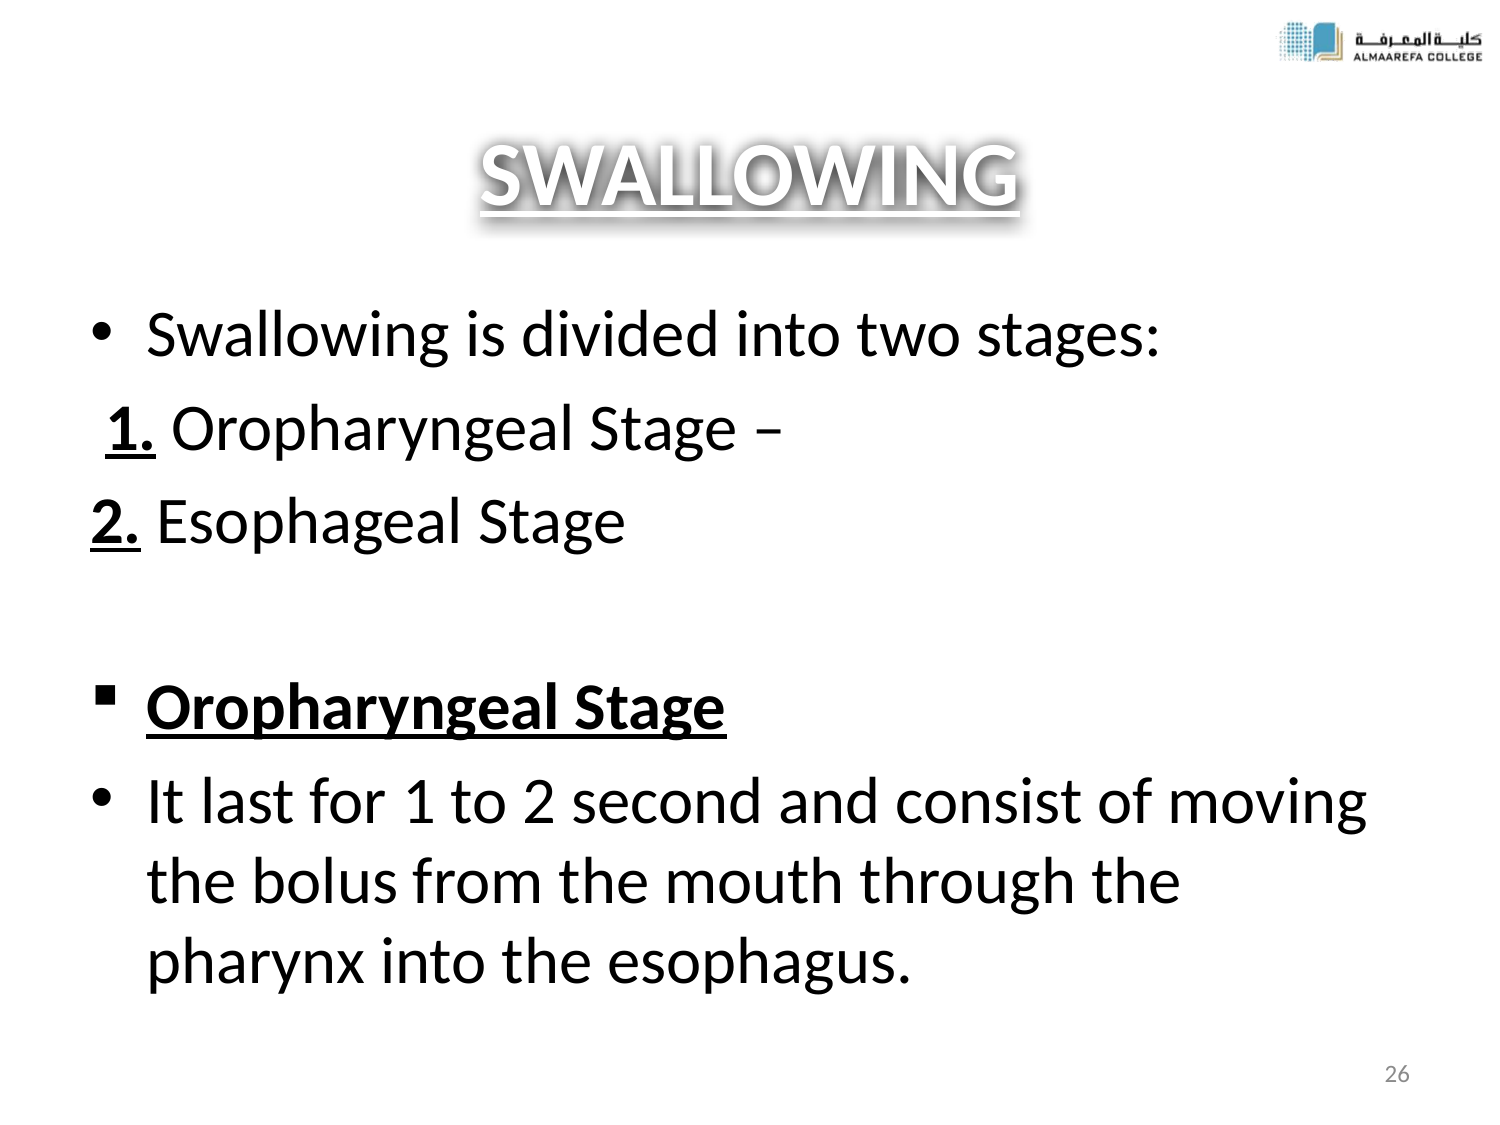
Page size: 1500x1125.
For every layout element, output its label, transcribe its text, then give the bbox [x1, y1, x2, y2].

title SWALLOWING [75, 75, 1425, 263]
picture [1275, 12, 1487, 78]
slide_number 26 [1074, 1042, 1425, 1103]
list Swallowing is divided into two stages: 1. Oropharyngeal Stage – 2. Esophageal Stage Oropharyngeal Stage It last for 1 to 2 second and consist of moving the bolus from the mouth through the pharynx into the esophagus. [75, 282, 1425, 1025]
